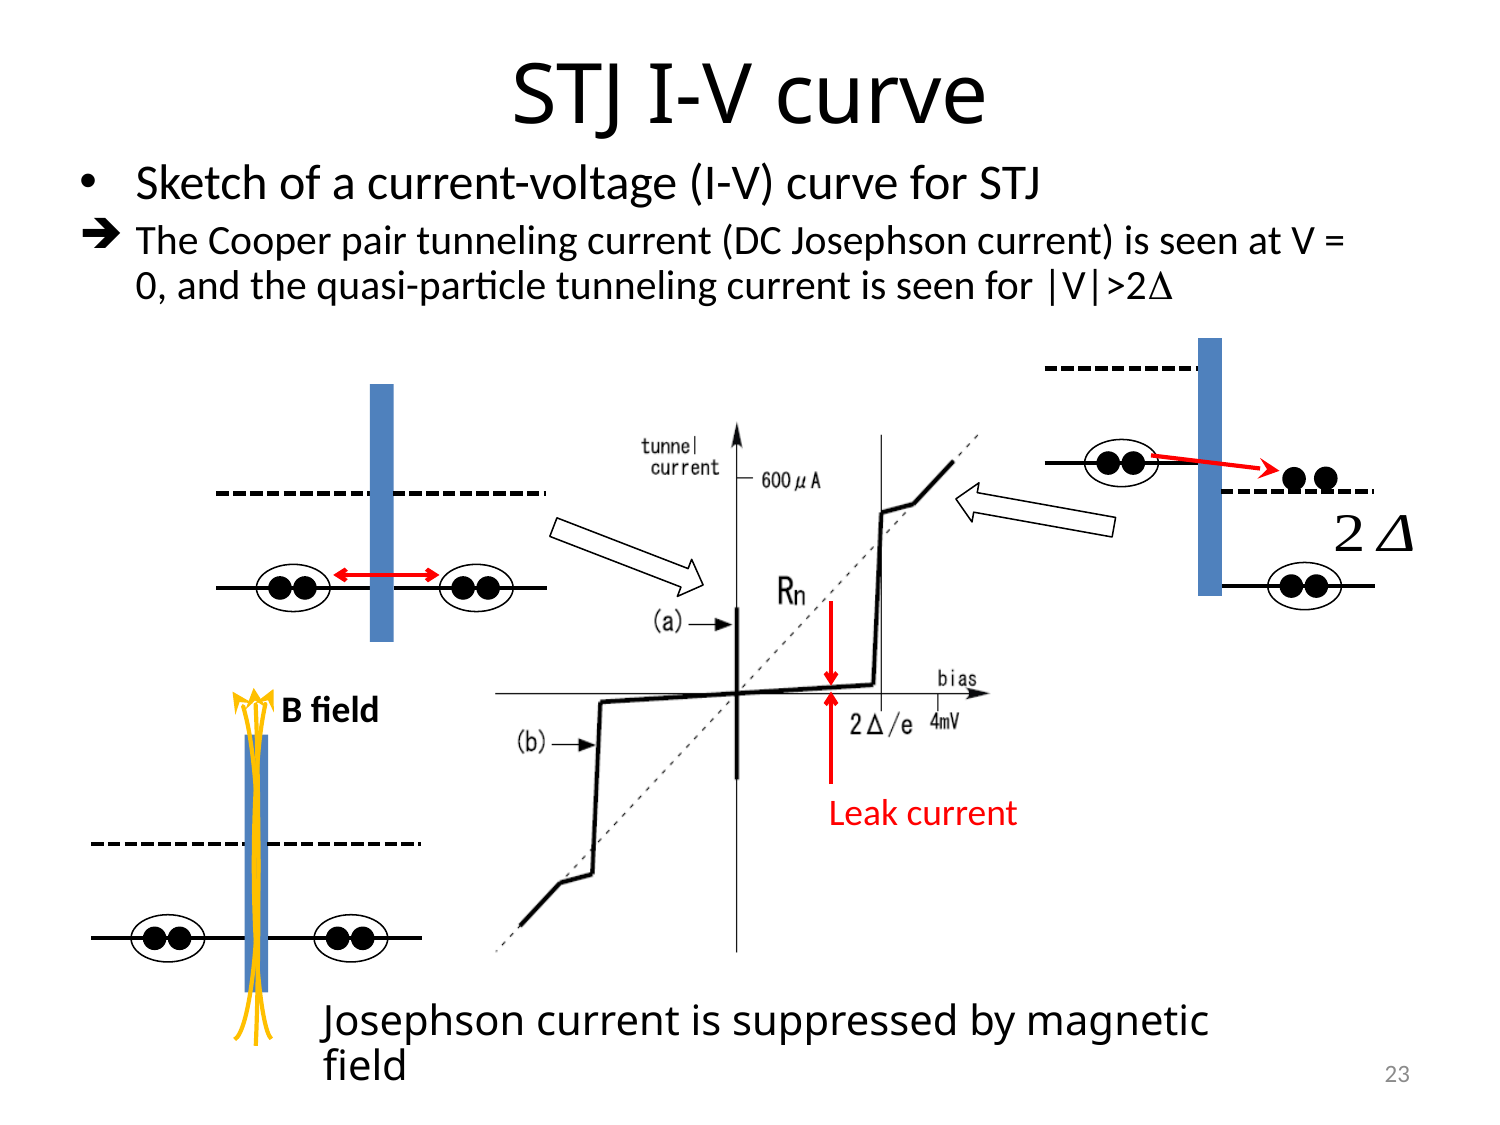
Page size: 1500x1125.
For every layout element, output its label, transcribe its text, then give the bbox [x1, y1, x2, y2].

text_box [260, 707, 266, 732]
slide_number 23 [1074, 1042, 1425, 1103]
text_box [232, 691, 250, 732]
text_box [261, 1002, 272, 1039]
picture [440, 383, 1044, 978]
text_box Josephson current is suppressed by magnetic field [307, 992, 1283, 1057]
text_box [234, 1002, 249, 1040]
text_box [261, 694, 266, 705]
title STJ I-V curve [75, 30, 1426, 149]
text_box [1044, 337, 1376, 611]
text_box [216, 383, 548, 643]
text_box [245, 687, 266, 732]
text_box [90, 734, 423, 993]
text_box B field [266, 677, 395, 732]
list Sketch of a current-voltage (I-V) curve for STJ The Cooper pair tunneling current (DC Josephson current) is seen at V = 0, and the quasi-particle tunneling current is seen for |V|>2 [64, 149, 1376, 421]
